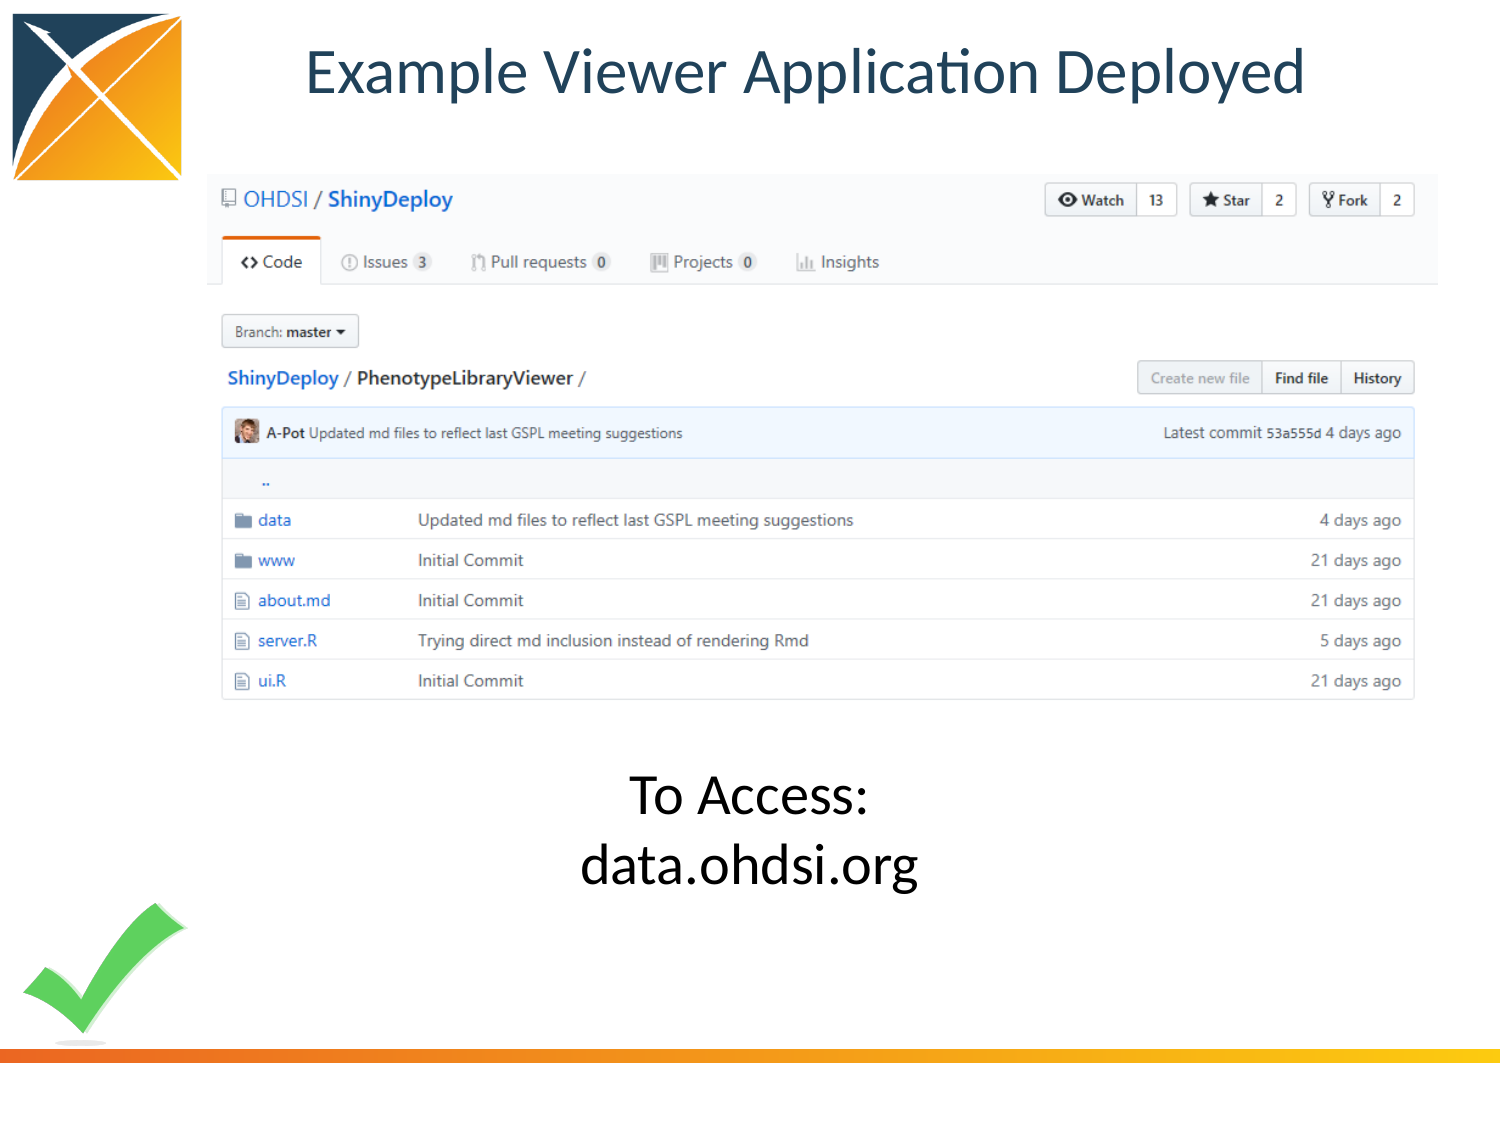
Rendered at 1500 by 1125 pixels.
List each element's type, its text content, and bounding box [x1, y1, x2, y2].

picture [207, 174, 1438, 711]
text_box To Access: data.ohdsi.org [0, 748, 1500, 904]
title Example Viewer Application Deployed [187, 0, 1425, 137]
picture [0, 0, 206, 200]
picture [23, 903, 188, 1046]
